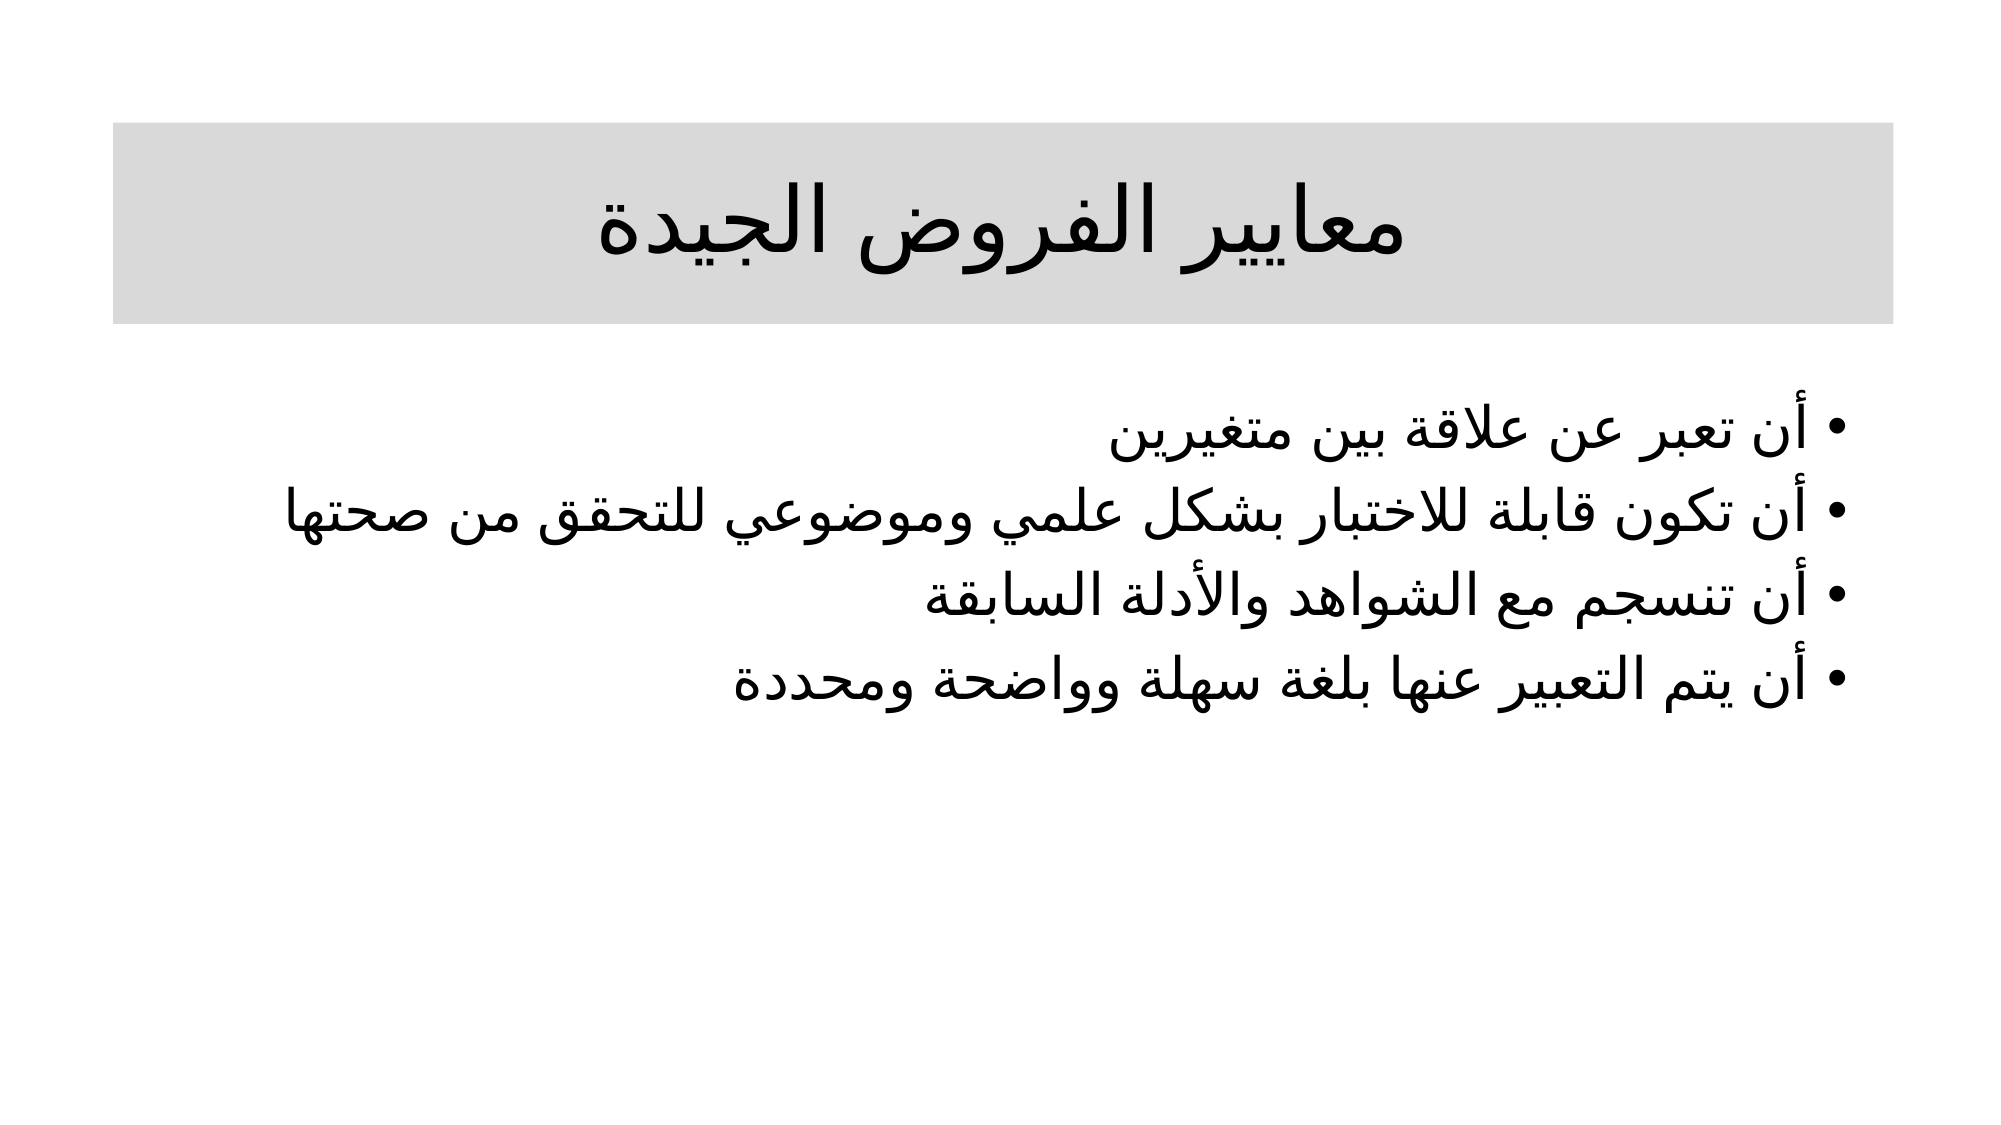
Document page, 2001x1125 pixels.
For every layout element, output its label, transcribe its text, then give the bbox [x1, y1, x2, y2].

list أن تعبر عن علاقة بين متغيرين أن تكون قابلة للاختبار بشكل علمي وموضوعي للتحقق من صحتها أن تنسجم مع الشواهد والأدلة السابقة أن يتم التعبير عنها بلغة سهلة وواضحة ومحددة [137, 299, 1863, 1014]
title معايير الفروض الجيدة [113, 122, 1894, 324]
